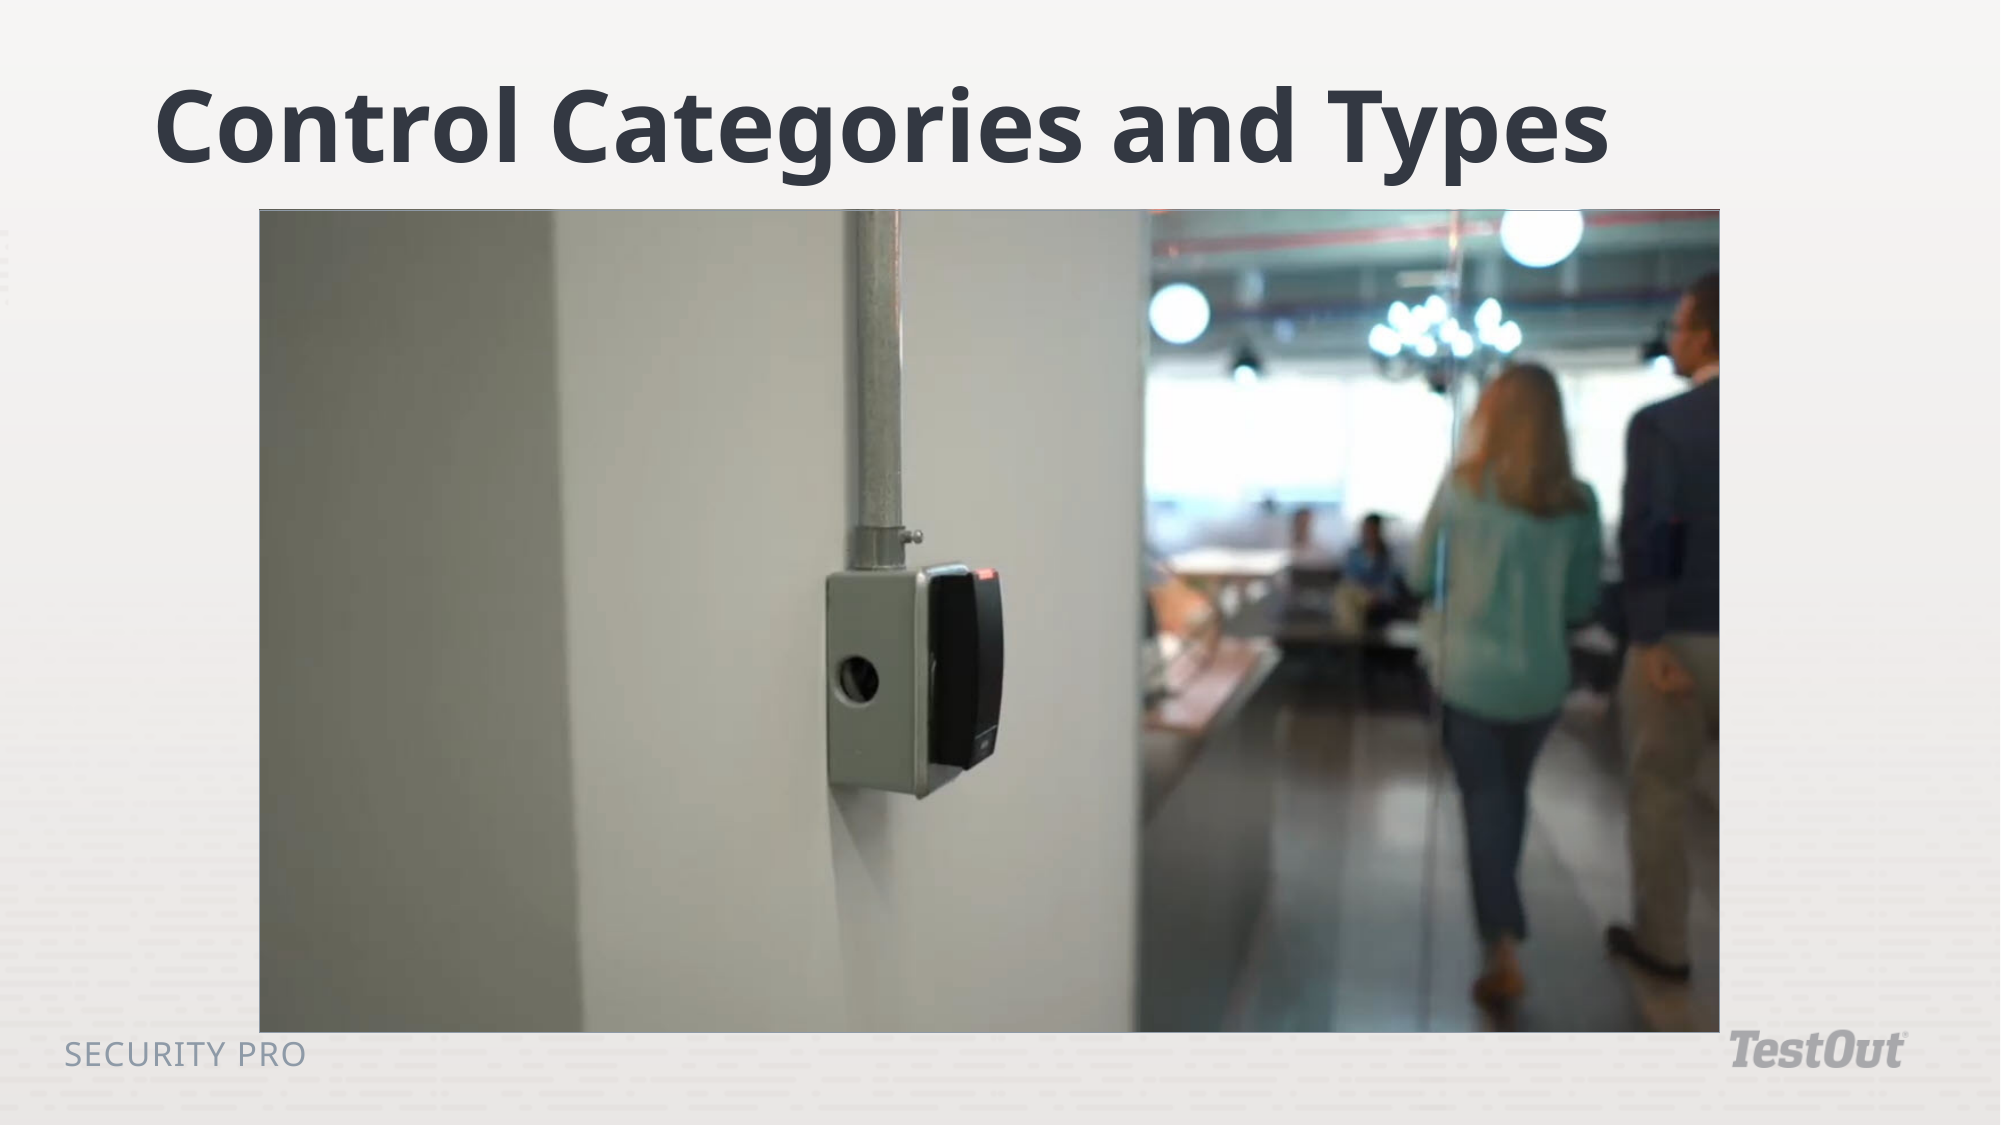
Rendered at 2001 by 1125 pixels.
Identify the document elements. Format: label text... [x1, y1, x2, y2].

list Security Pro [64, 1032, 666, 1079]
title Control Categories and Types [137, 49, 1863, 210]
picture [0, 0, 2001, 1125]
